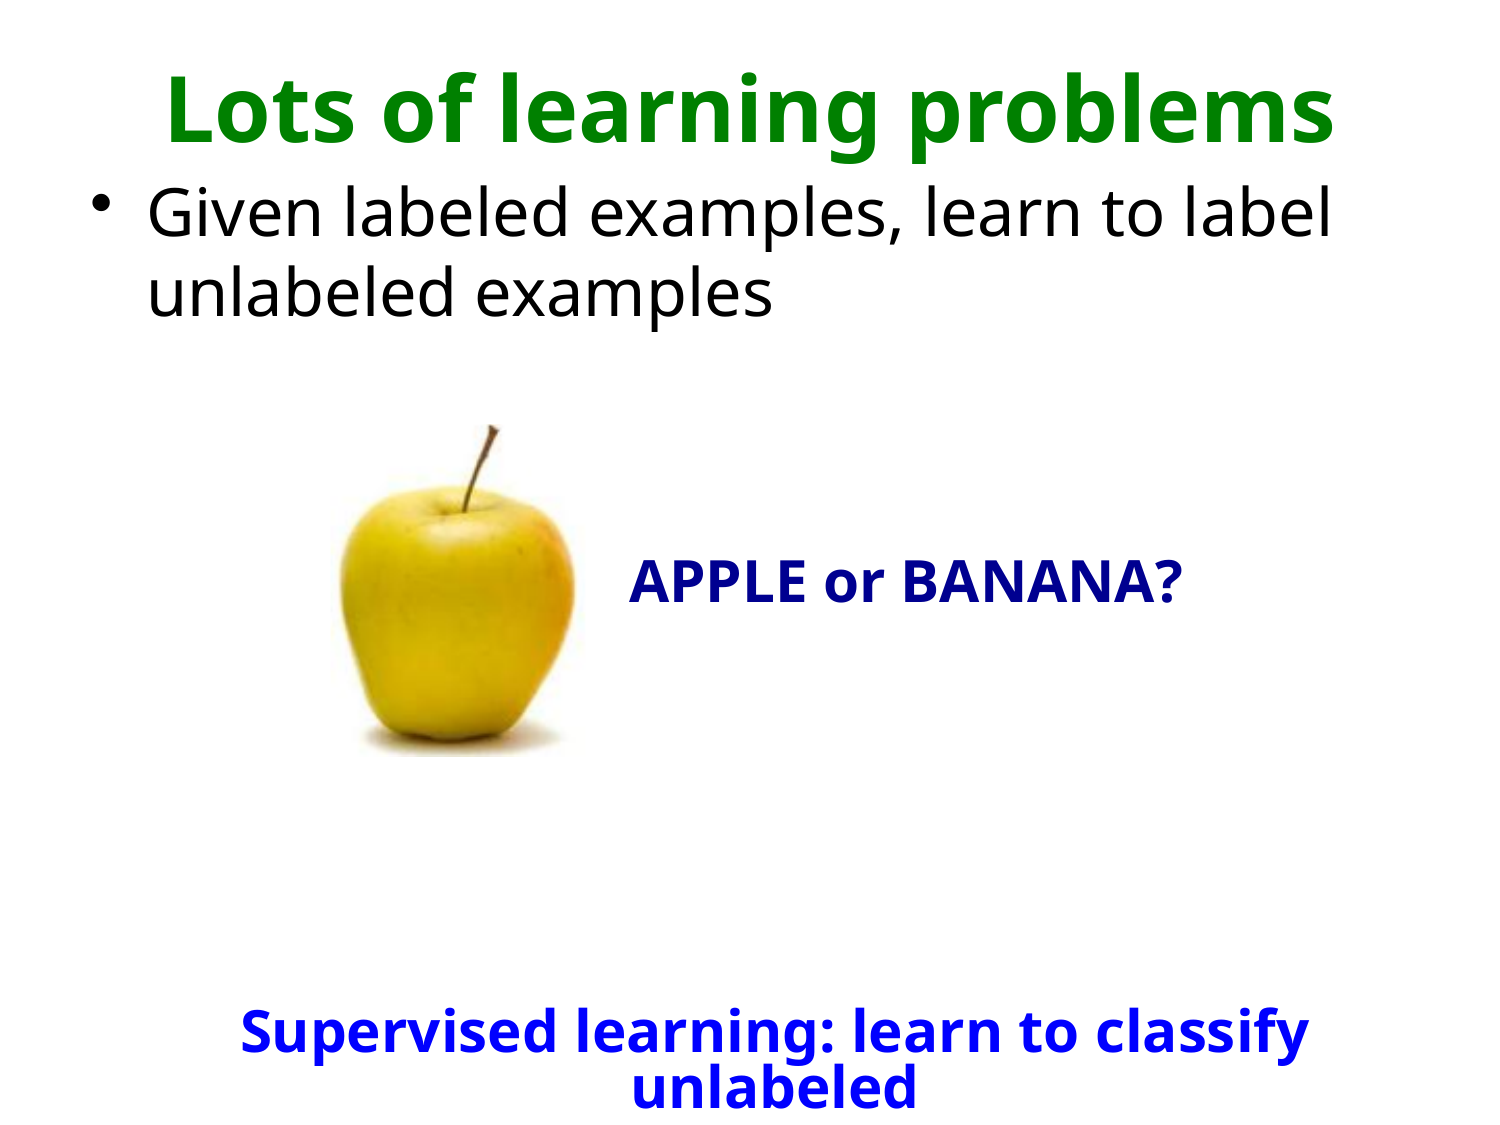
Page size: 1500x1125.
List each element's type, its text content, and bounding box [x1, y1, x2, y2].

title Lots of learning problems [74, 12, 1426, 162]
text_box APPLE or BANANA? [603, 549, 1338, 621]
text_box Supervised learning: learn to classify unlabeled [137, 999, 1413, 1125]
picture [299, 424, 599, 757]
list Given labeled examples, learn to label unlabeled examples [74, 162, 1426, 376]
